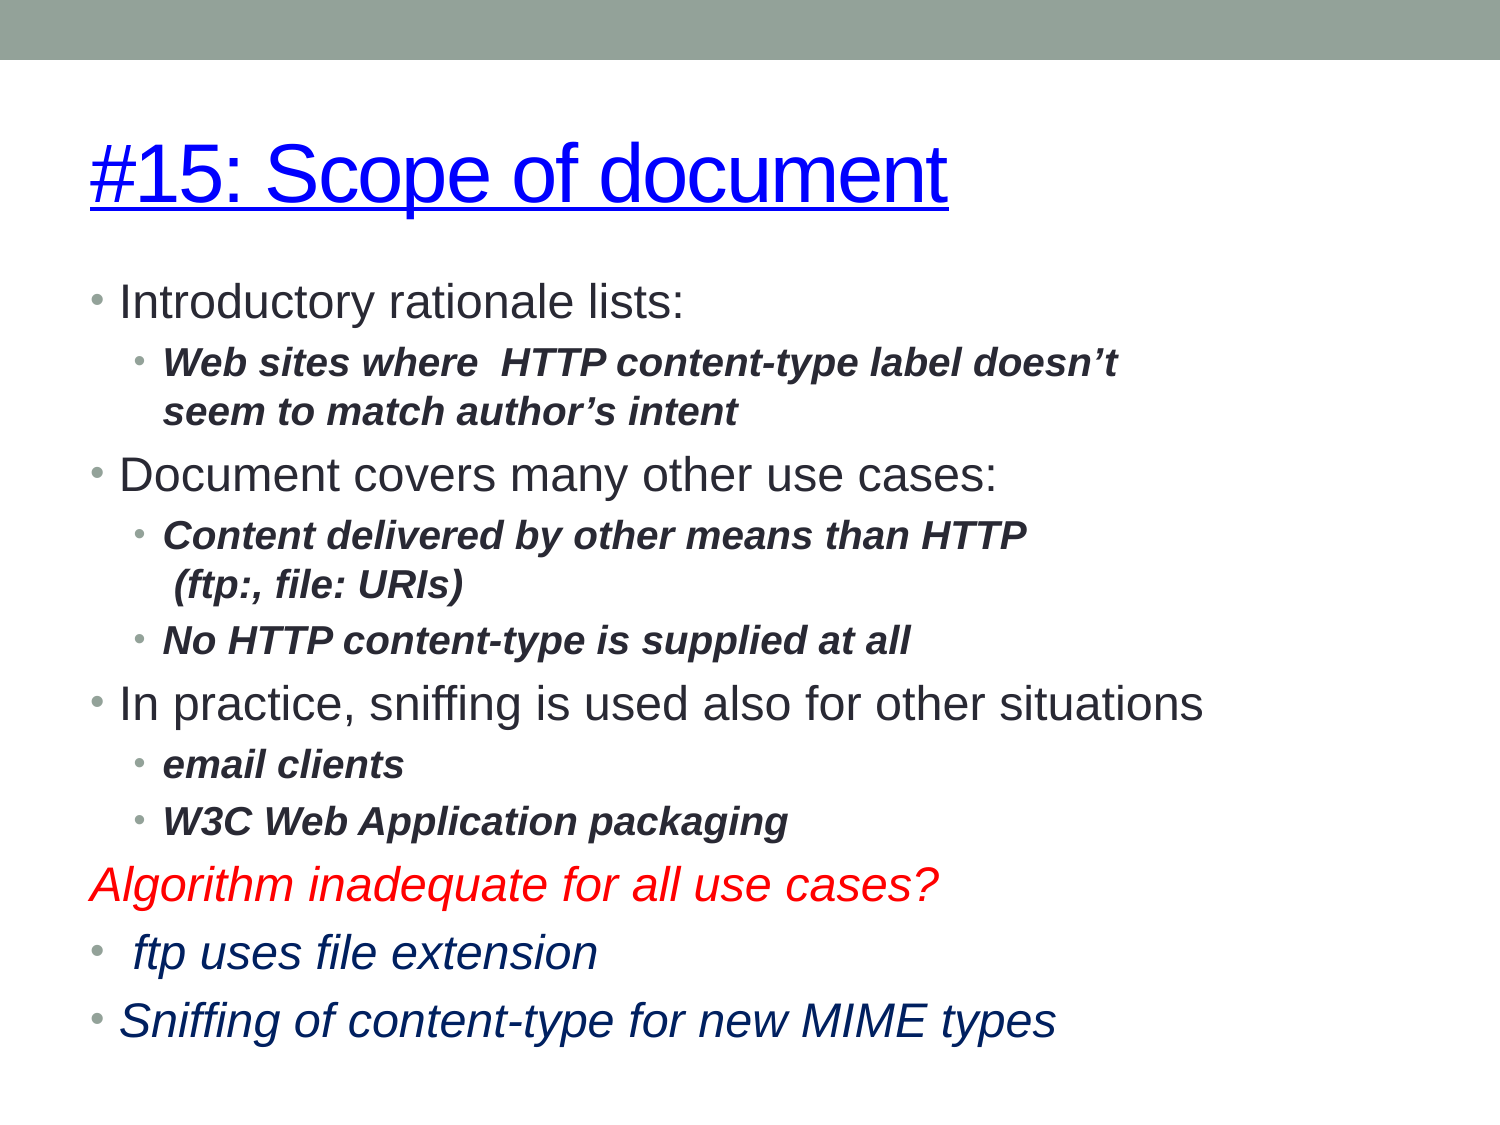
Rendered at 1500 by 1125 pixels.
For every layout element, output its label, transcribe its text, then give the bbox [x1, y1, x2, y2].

list Introductory rationale lists: Web sites where HTTP content-type label doesn’t seem to match author’s intent Document covers many other use cases: Content delivered by other means than HTTP (ftp:, file: URIs) No HTTP content-type is supplied at all In practice, sniffing is used also for other situations email clients W3C Web Application packaging Algorithm inadequate for all use cases? ftp uses file extension Sniffing of content-type for new MIME types [75, 262, 1425, 1063]
title #15: Scope of document [75, 87, 1425, 250]
